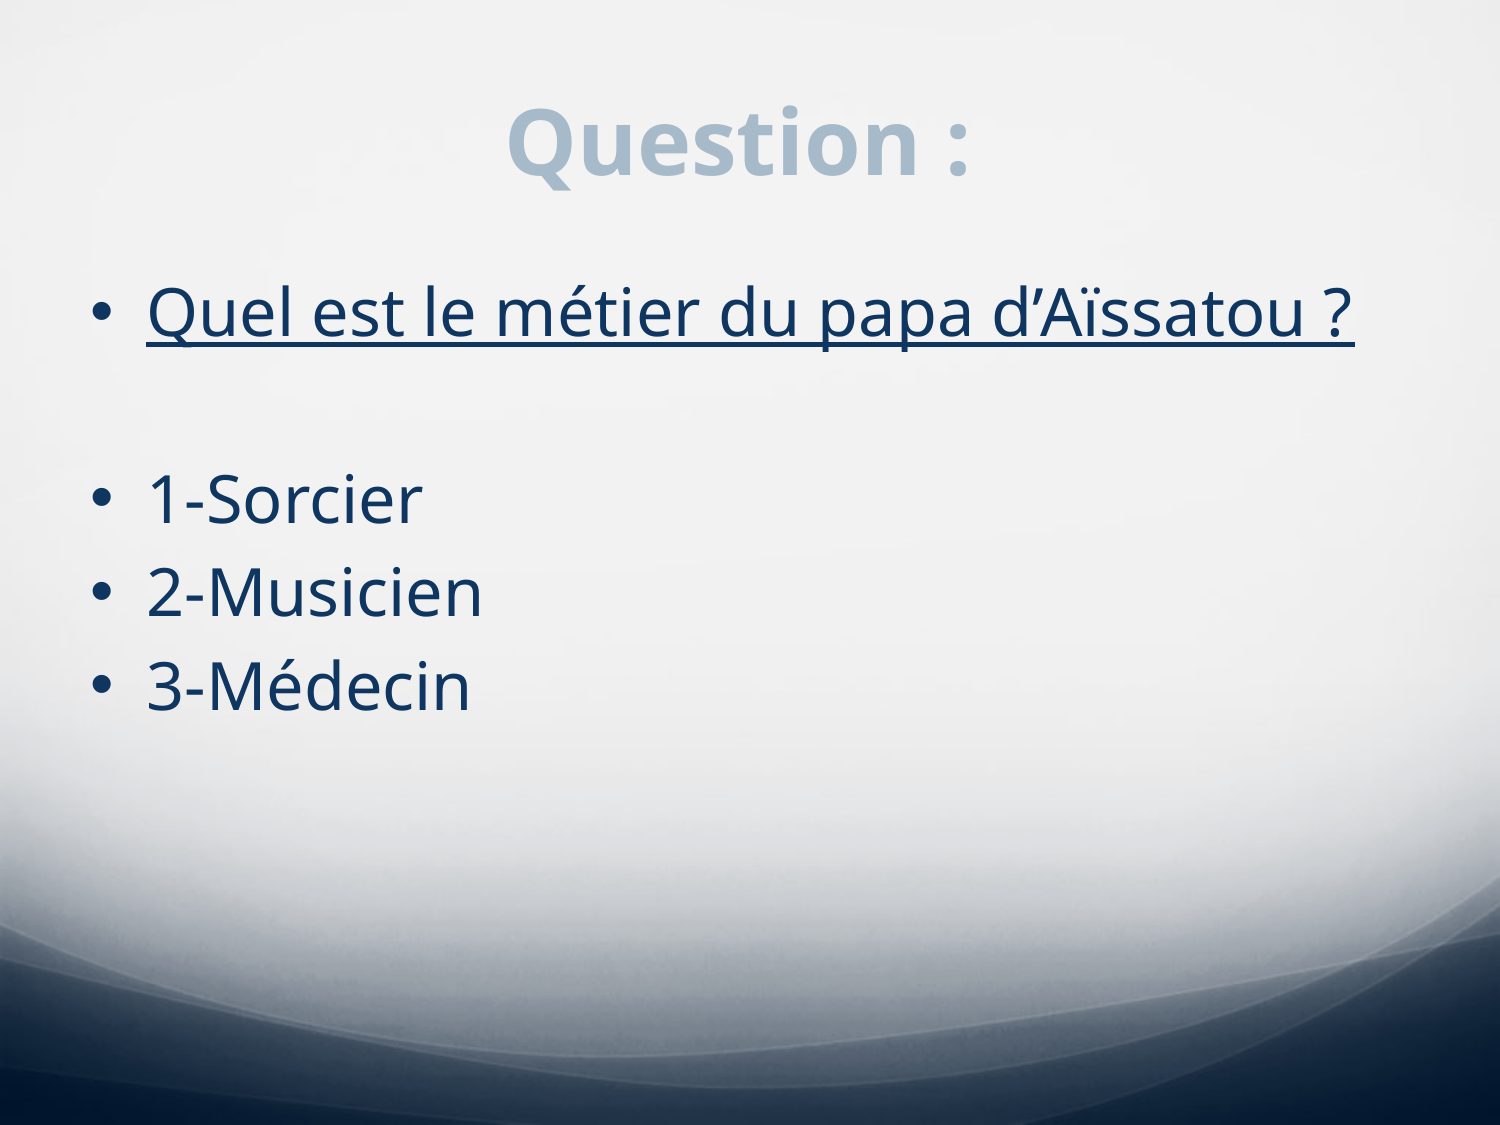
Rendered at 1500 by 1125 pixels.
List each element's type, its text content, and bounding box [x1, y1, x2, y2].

list Quel est le métier du papa d’Aïssatou ? 1-Sorcier 2-Musicien 3-Médecin [75, 262, 1425, 1005]
title Question : [75, 45, 1425, 233]
